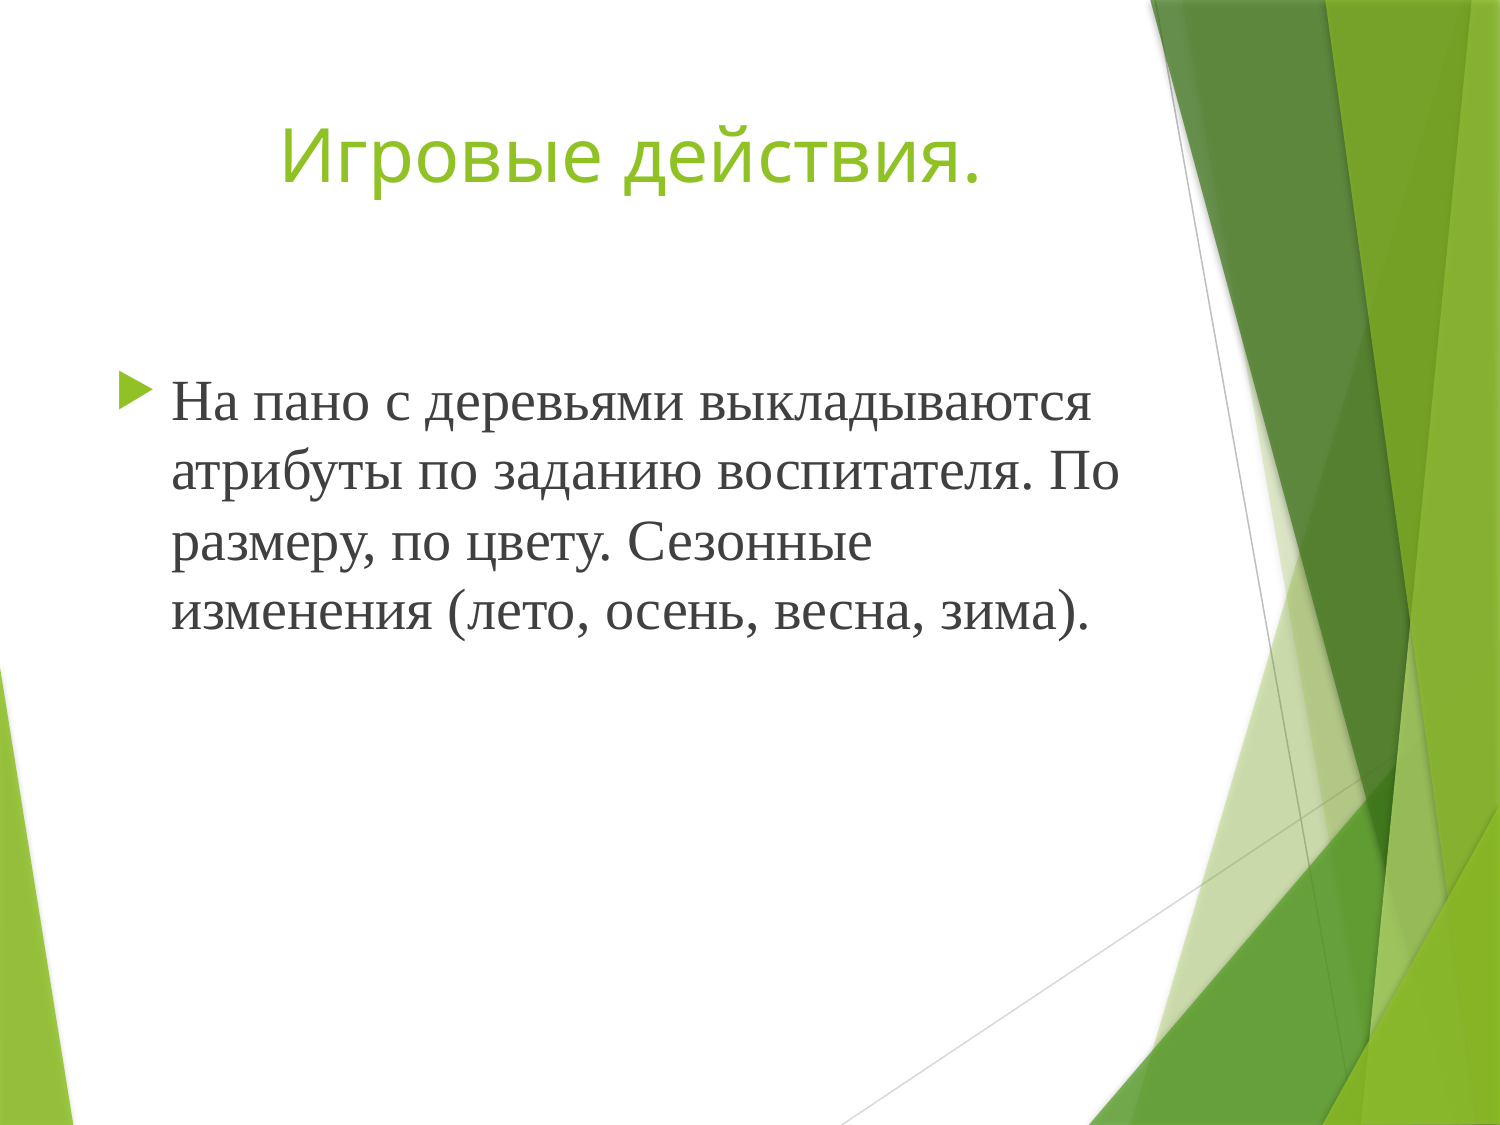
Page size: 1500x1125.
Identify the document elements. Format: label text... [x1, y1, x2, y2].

list На пано с деревьями выкладываются атрибуты по заданию воспитателя. По размеру, по цвету. Сезонные изменения (лето, осень, весна, зима). [99, 354, 1142, 992]
title Игровые действия. [99, 99, 1142, 317]
